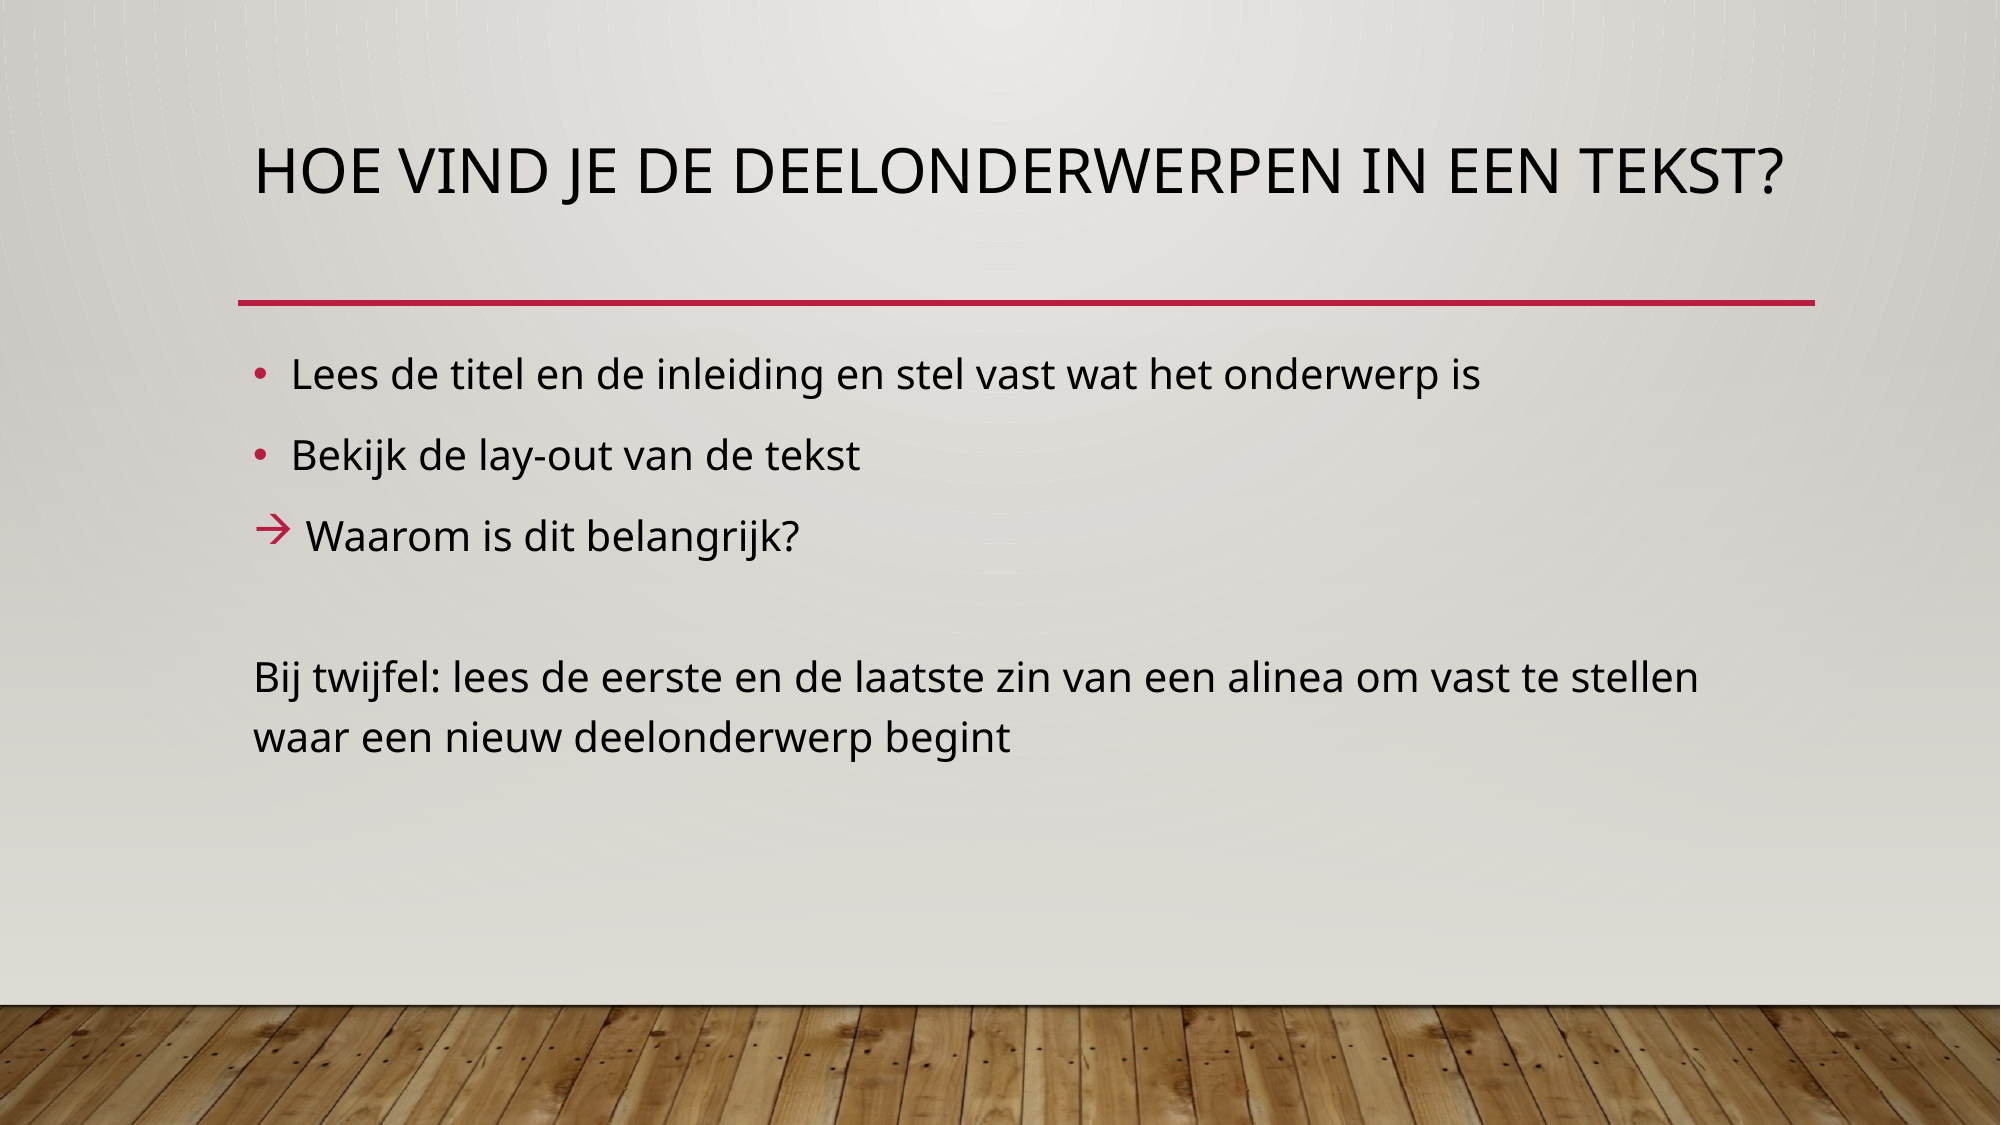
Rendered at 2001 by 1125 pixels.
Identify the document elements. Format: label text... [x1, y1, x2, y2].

title Hoe vind je de deelonderwerpen in een tekst? [238, 131, 1814, 305]
list Lees de titel en de inleiding en stel vast wat het onderwerp is Bekijk de lay-out van de tekst Waarom is dit belangrijk? Bij twijfel: lees de eerste en de laatste zin van een alinea om vast te stellen waar een nieuw deelonderwerp begint [238, 330, 1814, 897]
picture [0, 1005, 2000, 1125]
